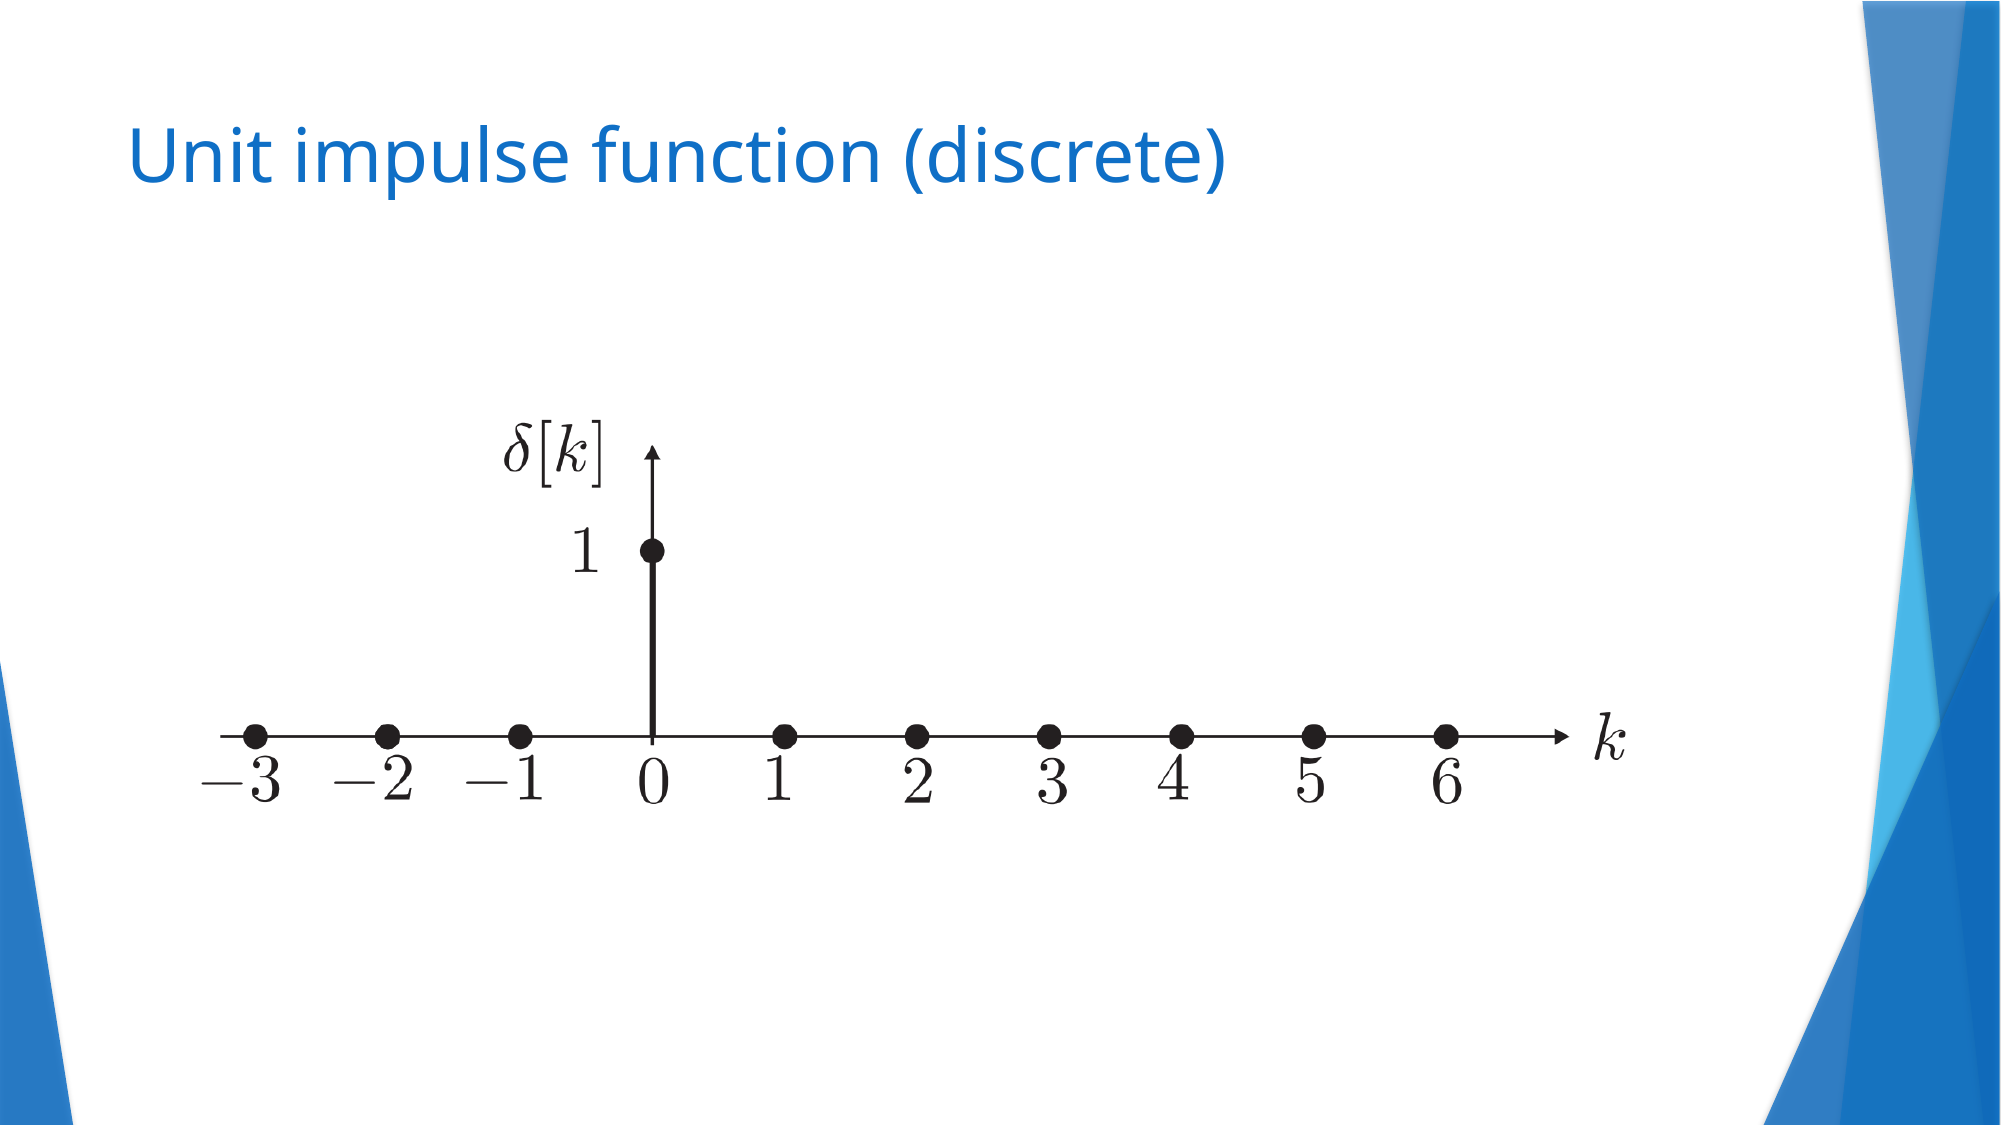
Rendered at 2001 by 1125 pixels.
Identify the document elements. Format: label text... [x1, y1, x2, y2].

title Unit impulse function (discrete) [111, 99, 1522, 317]
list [136, 368, 1671, 849]
